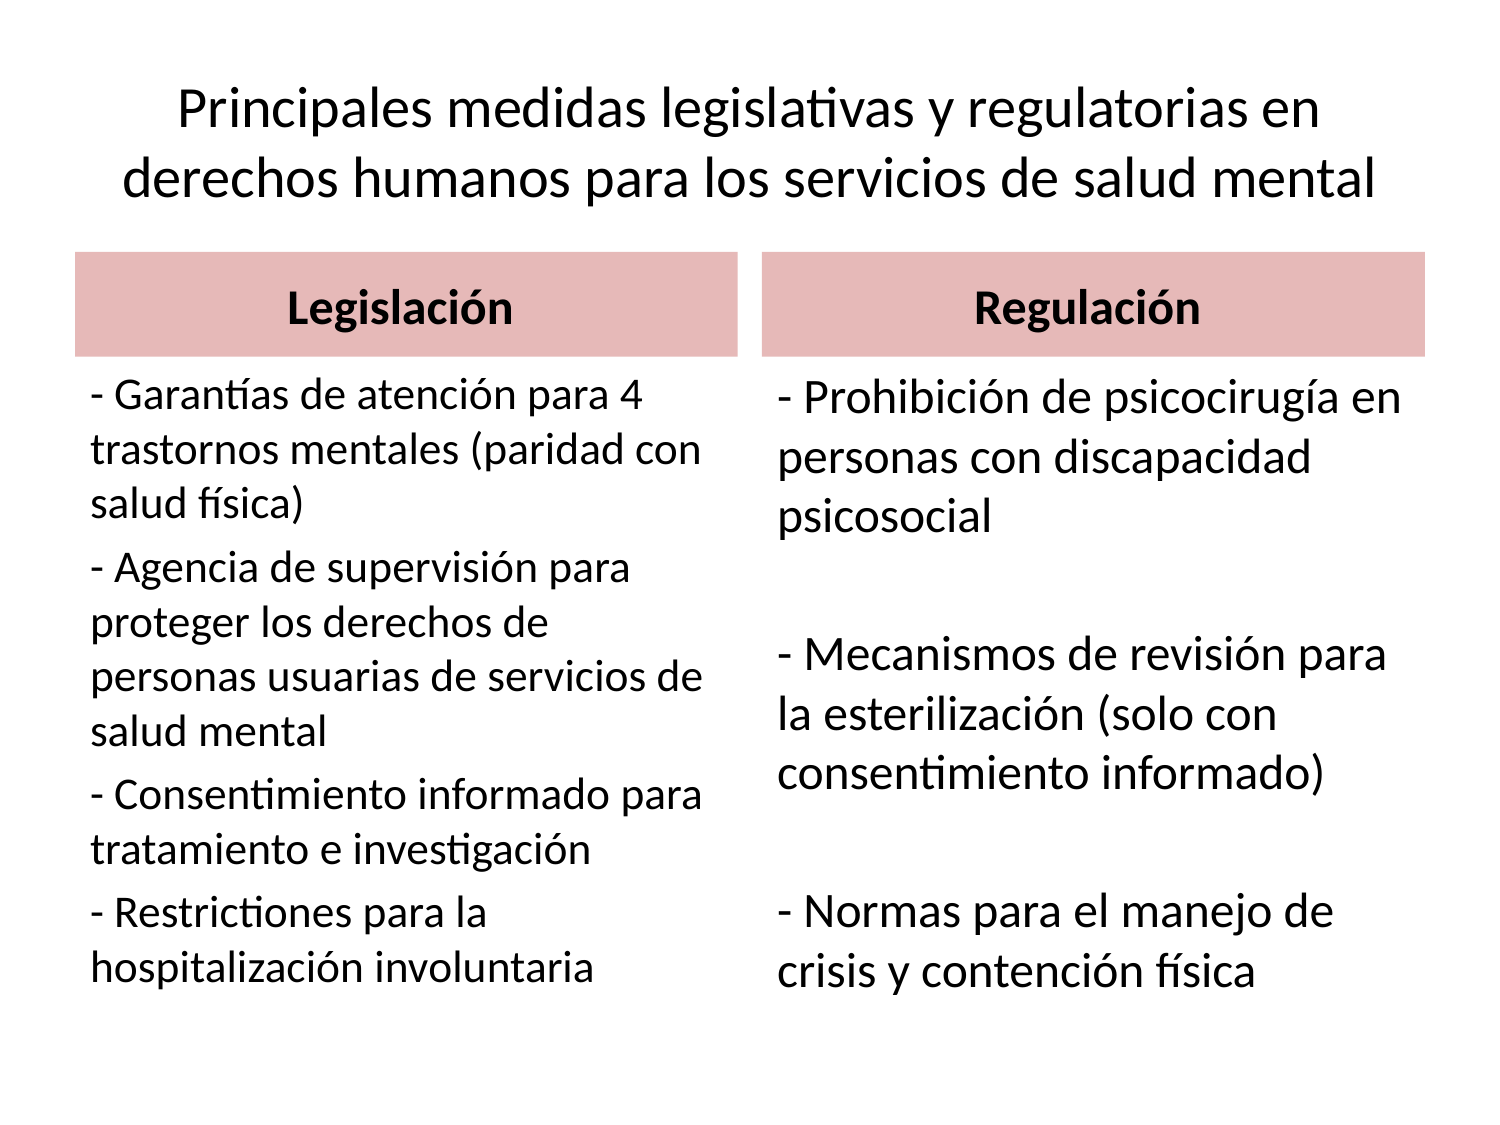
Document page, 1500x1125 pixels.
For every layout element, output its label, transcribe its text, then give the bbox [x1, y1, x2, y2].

list Regulación [761, 251, 1425, 356]
list Legislación [75, 251, 738, 356]
list - Prohibición de psicocirugía en personas con discapacidad psicosocial - Mecanismos de revisión para la esterilización (solo con consentimiento informado) - Normas para el manejo de crisis y contención física [761, 356, 1425, 1005]
list - Garantías de atención para 4 trastornos mentales (paridad con salud física) - Agencia de supervisión para proteger los derechos de personas usuarias de servicios de salud mental - Consentimiento informado para tratamiento e investigación - Restrictiones para la hospitalización involuntaria [75, 356, 738, 1005]
title Principales medidas legislativas y regulatorias en derechos humanos para los servicios de salud mental [75, 45, 1425, 233]
